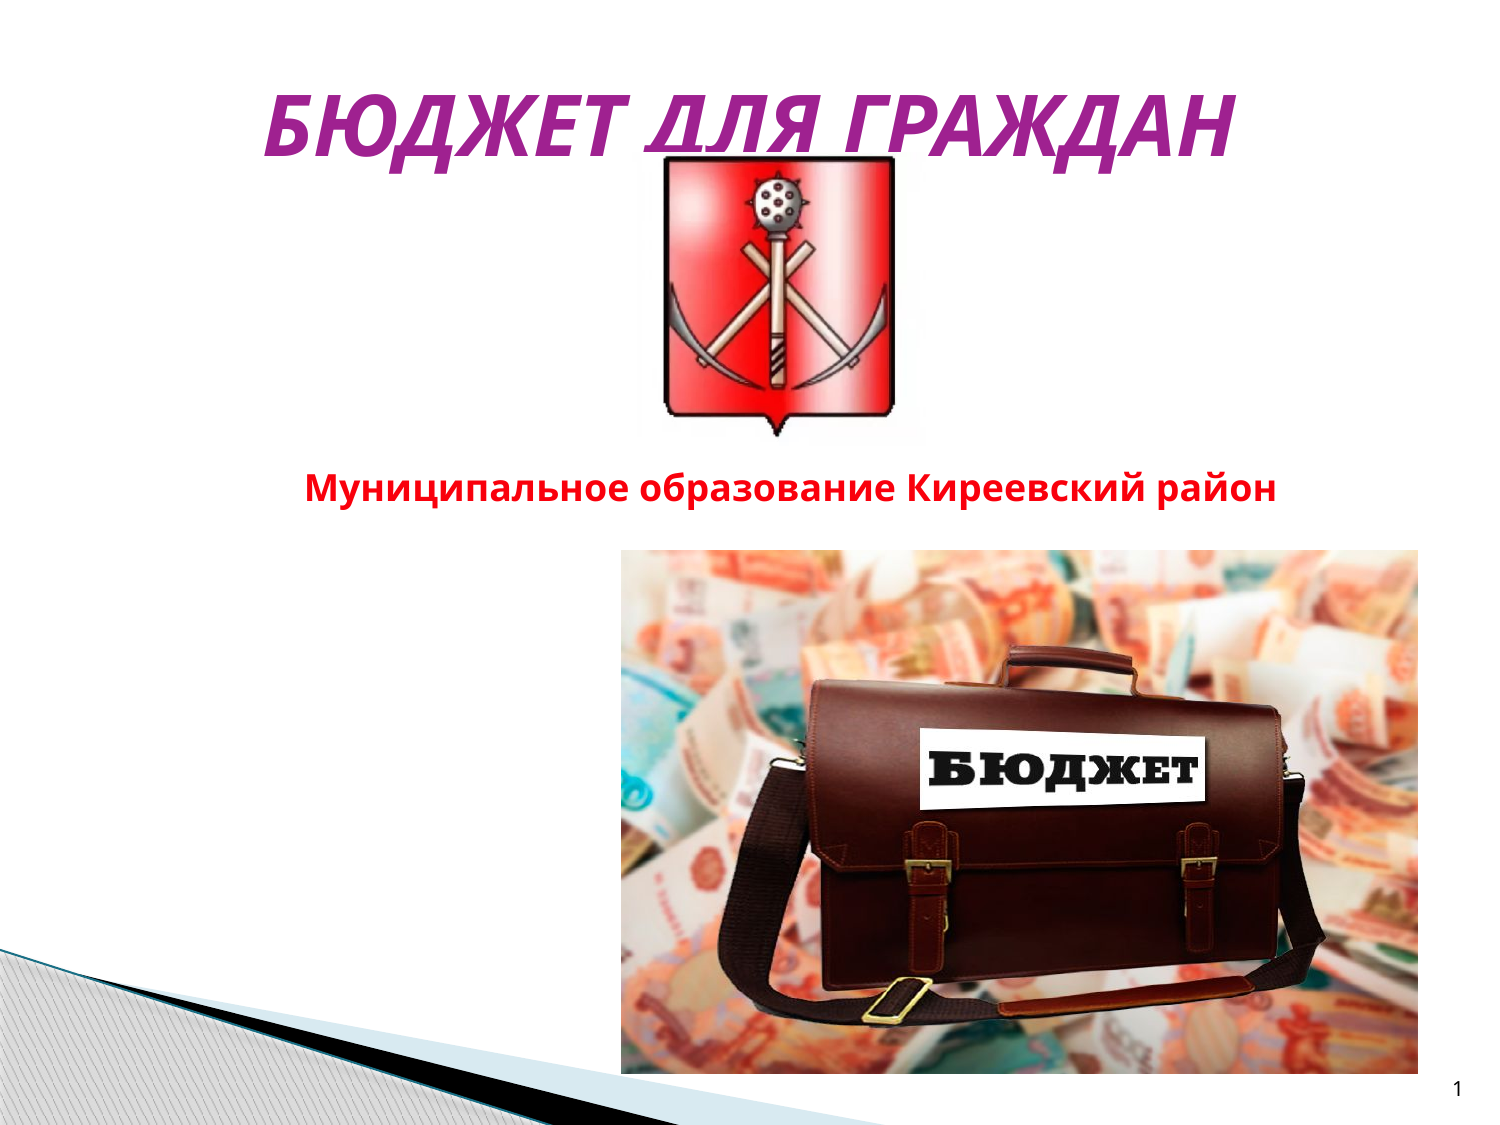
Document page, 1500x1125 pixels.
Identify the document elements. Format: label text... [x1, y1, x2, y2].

picture [620, 550, 1419, 1074]
slide_number 1 [1418, 1051, 1479, 1112]
title БЮДЖЕТ ДЛЯ ГРАЖДАН [75, 45, 1425, 200]
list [632, 152, 927, 446]
text_box Муниципальное образование Киреевский район [234, 456, 1348, 517]
